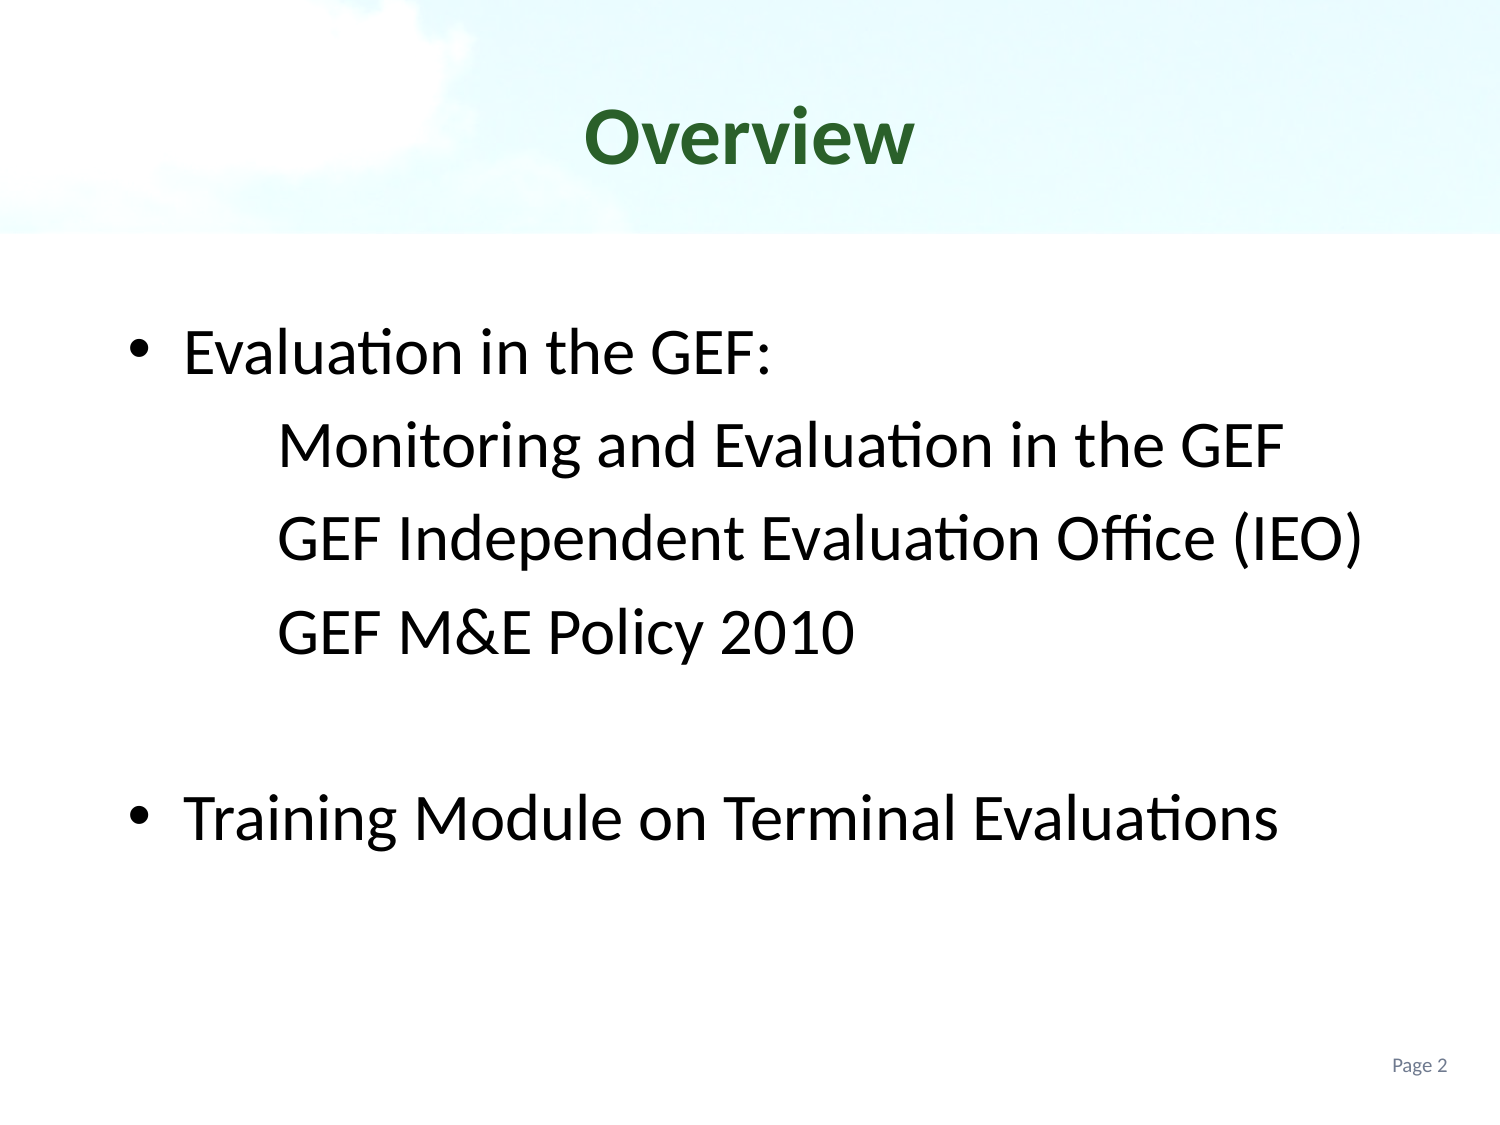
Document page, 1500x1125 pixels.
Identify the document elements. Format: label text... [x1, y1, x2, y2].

title Overview [37, 37, 1463, 225]
list Evaluation in the GEF: Monitoring and Evaluation in the GEF GEF Independent Evaluation Office (IEO) GEF M&E Policy 2010 Training Module on Terminal Evaluations [112, 299, 1463, 1050]
